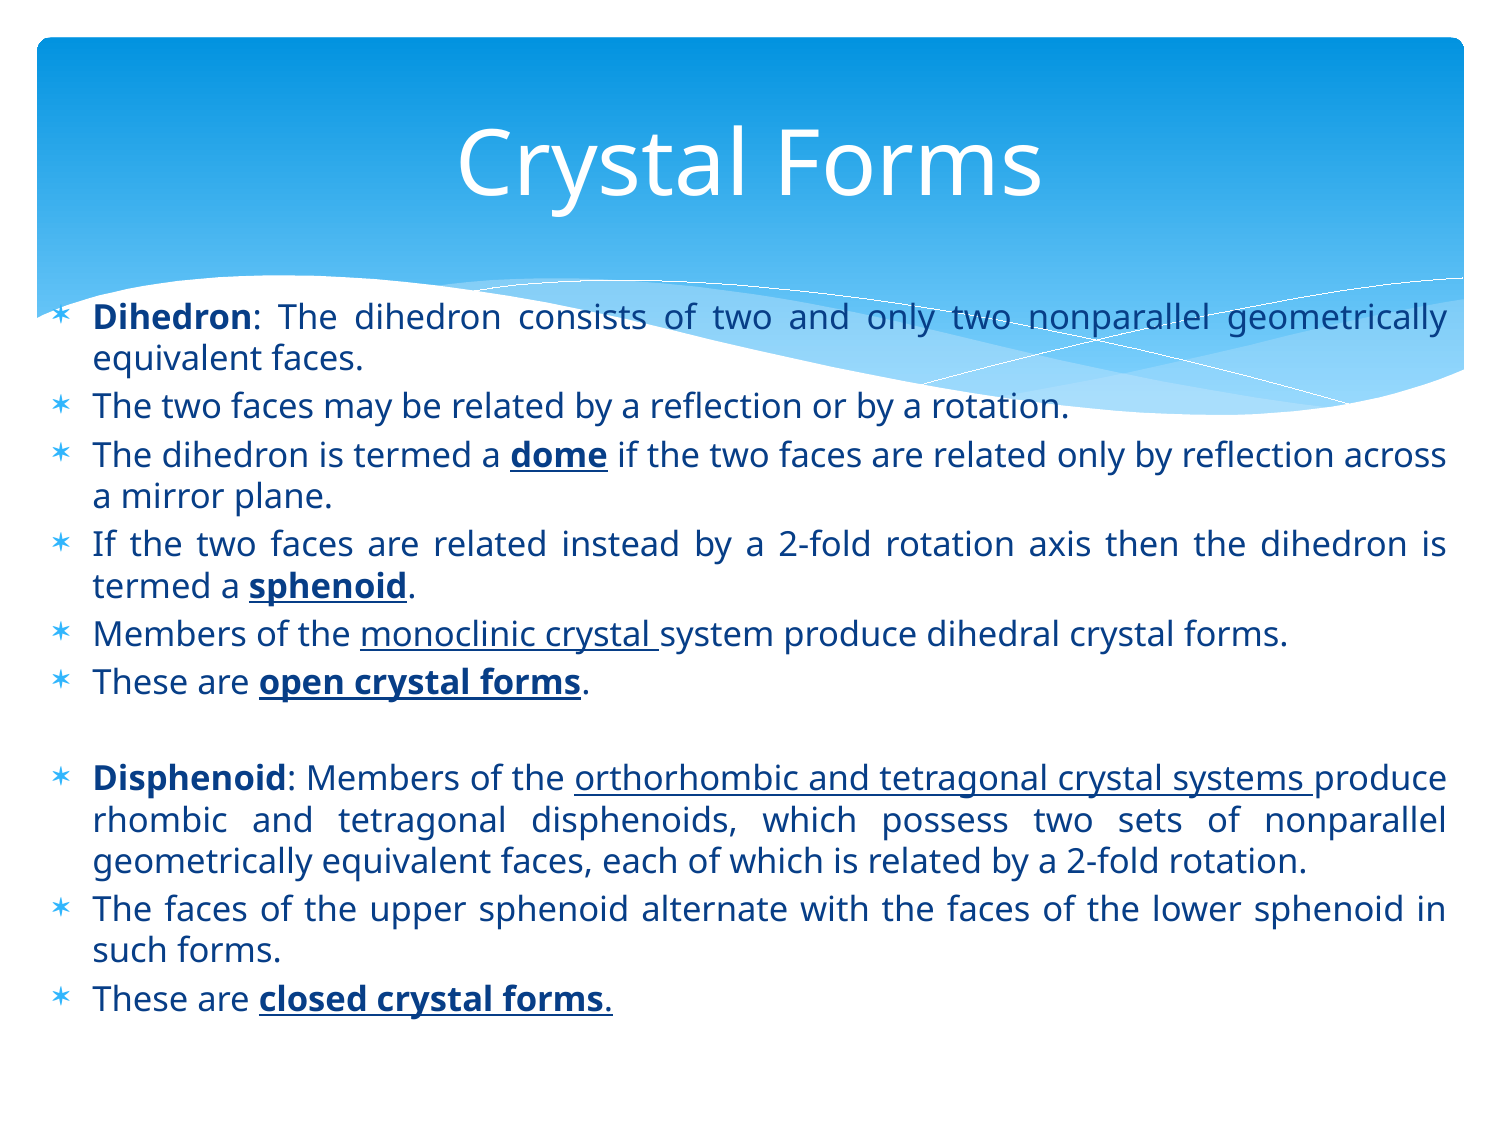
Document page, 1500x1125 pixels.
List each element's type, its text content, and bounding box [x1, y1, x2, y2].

list Dihedron: The dihedron consists of two and only two nonparallel geometrically equivalent faces. The two faces may be related by a reflection or by a rotation. The dihedron is termed a dome if the two faces are related only by reflection across a mirror plane. If the two faces are related instead by a 2-fold rotation axis then the dihedron is termed a sphenoid. Members of the monoclinic crystal system produce dihedral crystal forms. These are open crystal forms. Disphenoid: Members of the orthorhombic and tetragonal crystal systems produce rhombic and tetragonal disphenoids, which possess two sets of nonparallel geometrically equivalent faces, each of which is related by a 2-fold rotation. The faces of the upper sphenoid alternate with the faces of the lower sphenoid in such forms. These are closed crystal forms. [37, 287, 1463, 1063]
title Crystal Forms [75, 55, 1425, 261]
